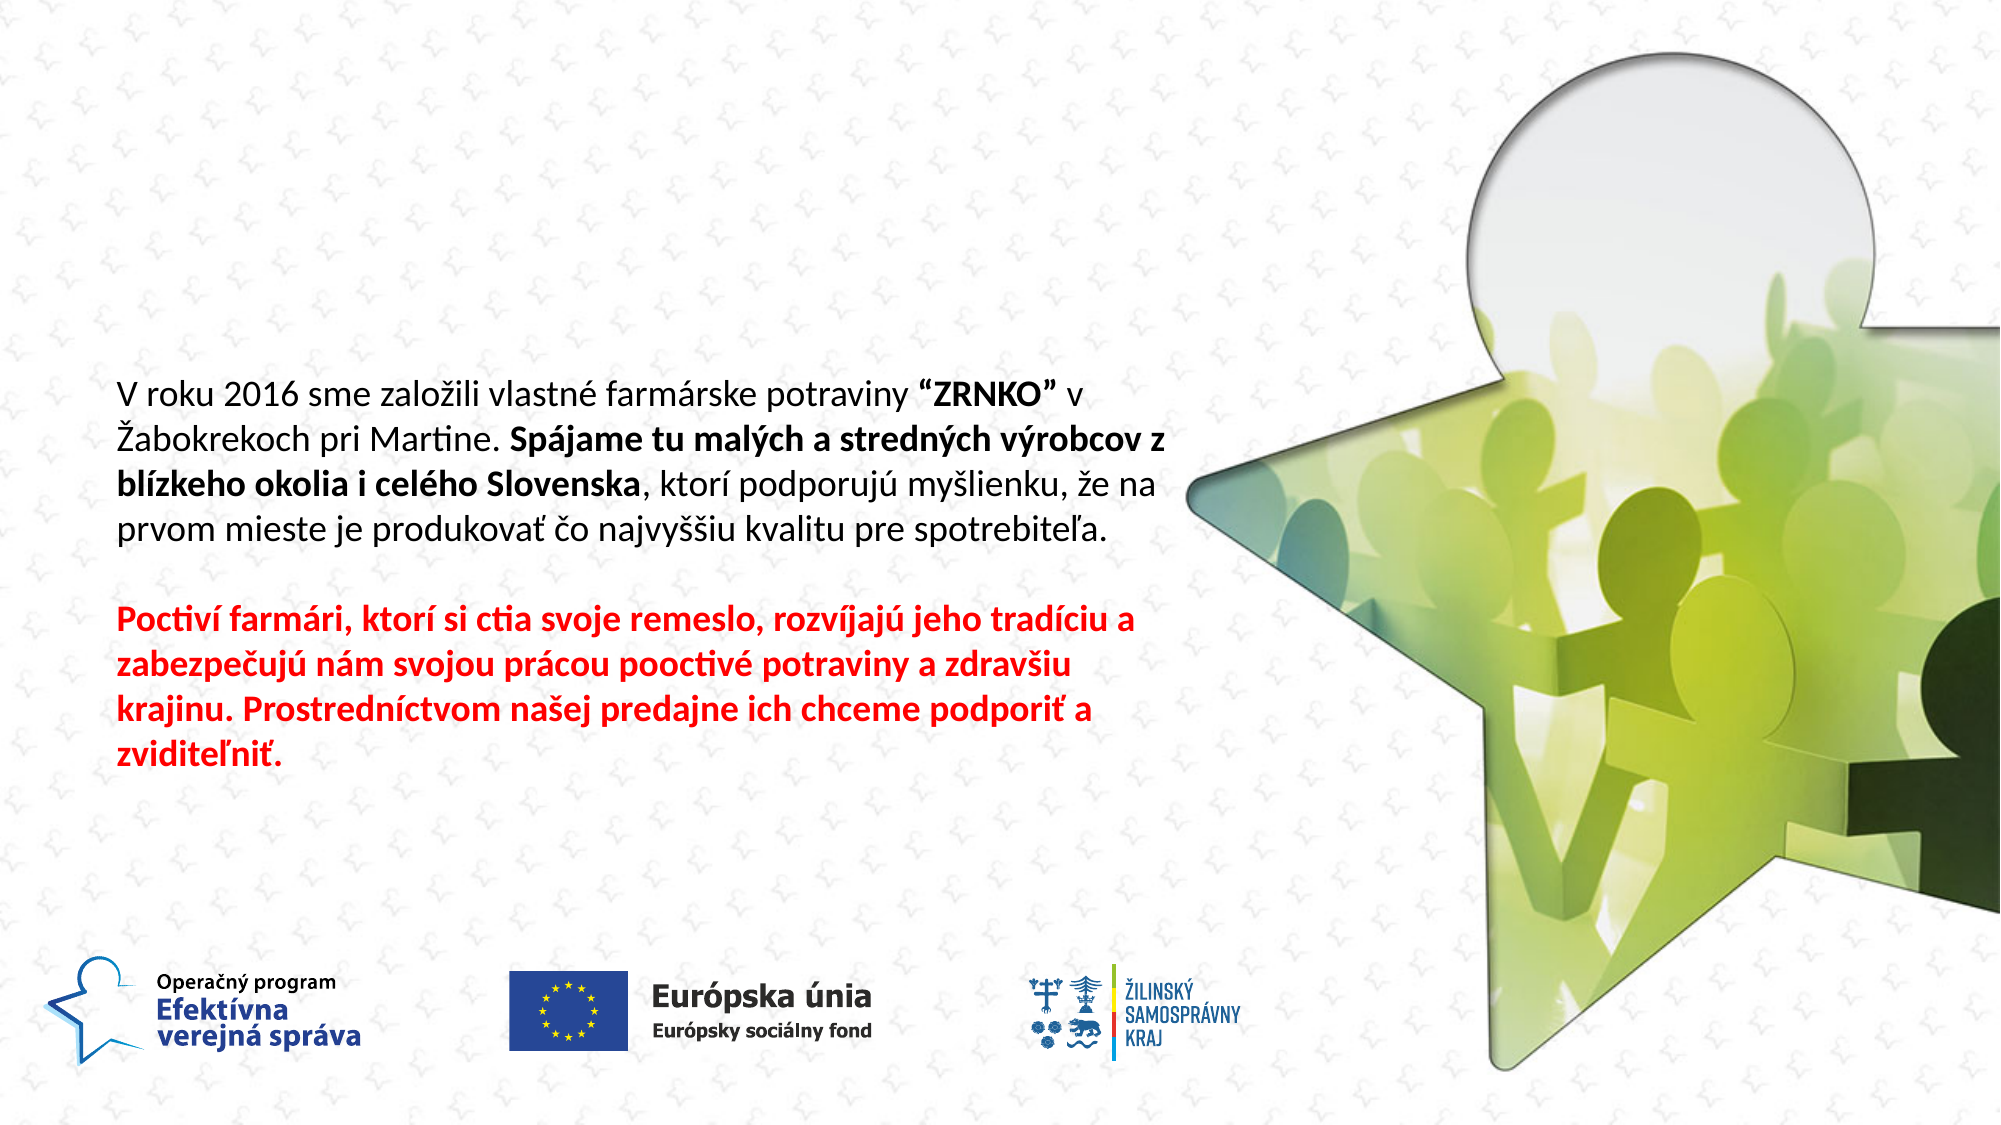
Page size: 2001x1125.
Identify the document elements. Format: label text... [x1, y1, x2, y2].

picture [0, 0, 2000, 1125]
text_box V roku 2016 sme založili vlastné farmárske potraviny “ZRNKO” v Žabokrekoch pri Martine. Spájame tu malých a stredných výrobcov z blízkeho okolia i celého Slovenska, ktorí podporujú myšlienku, že na prvom mieste je produkovať čo najvyššiu kvalitu pre spotrebiteľa. Poctiví farmári, ktorí si ctia svoje remeslo, rozvíjajú jeho tradíciu a zabezpečujú nám svojou prácou pooctivé potraviny a zdravšiu krajinu. Prostredníctvom našej predajne ich chceme podporiť a zviditeľniť. [101, 361, 1204, 782]
